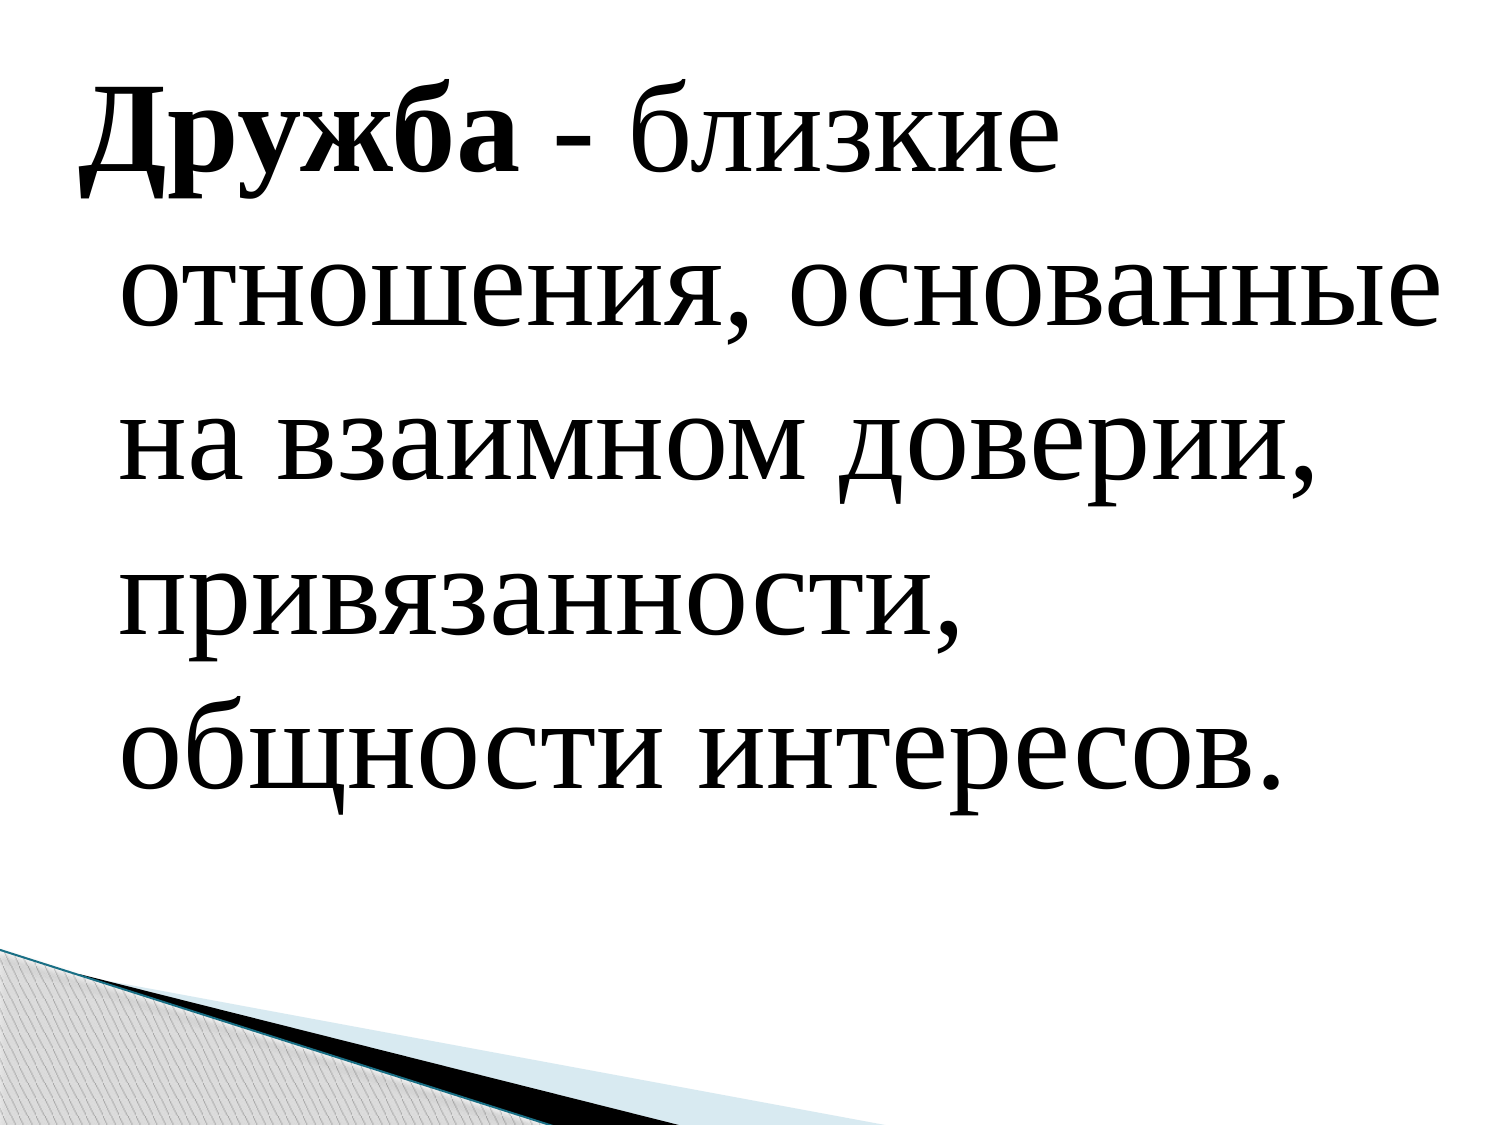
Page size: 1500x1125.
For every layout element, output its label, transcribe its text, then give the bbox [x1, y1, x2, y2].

list Дружба - близкие отношения, основанные на взаимном доверии, привязанности, общности интересов. [46, 35, 1465, 986]
